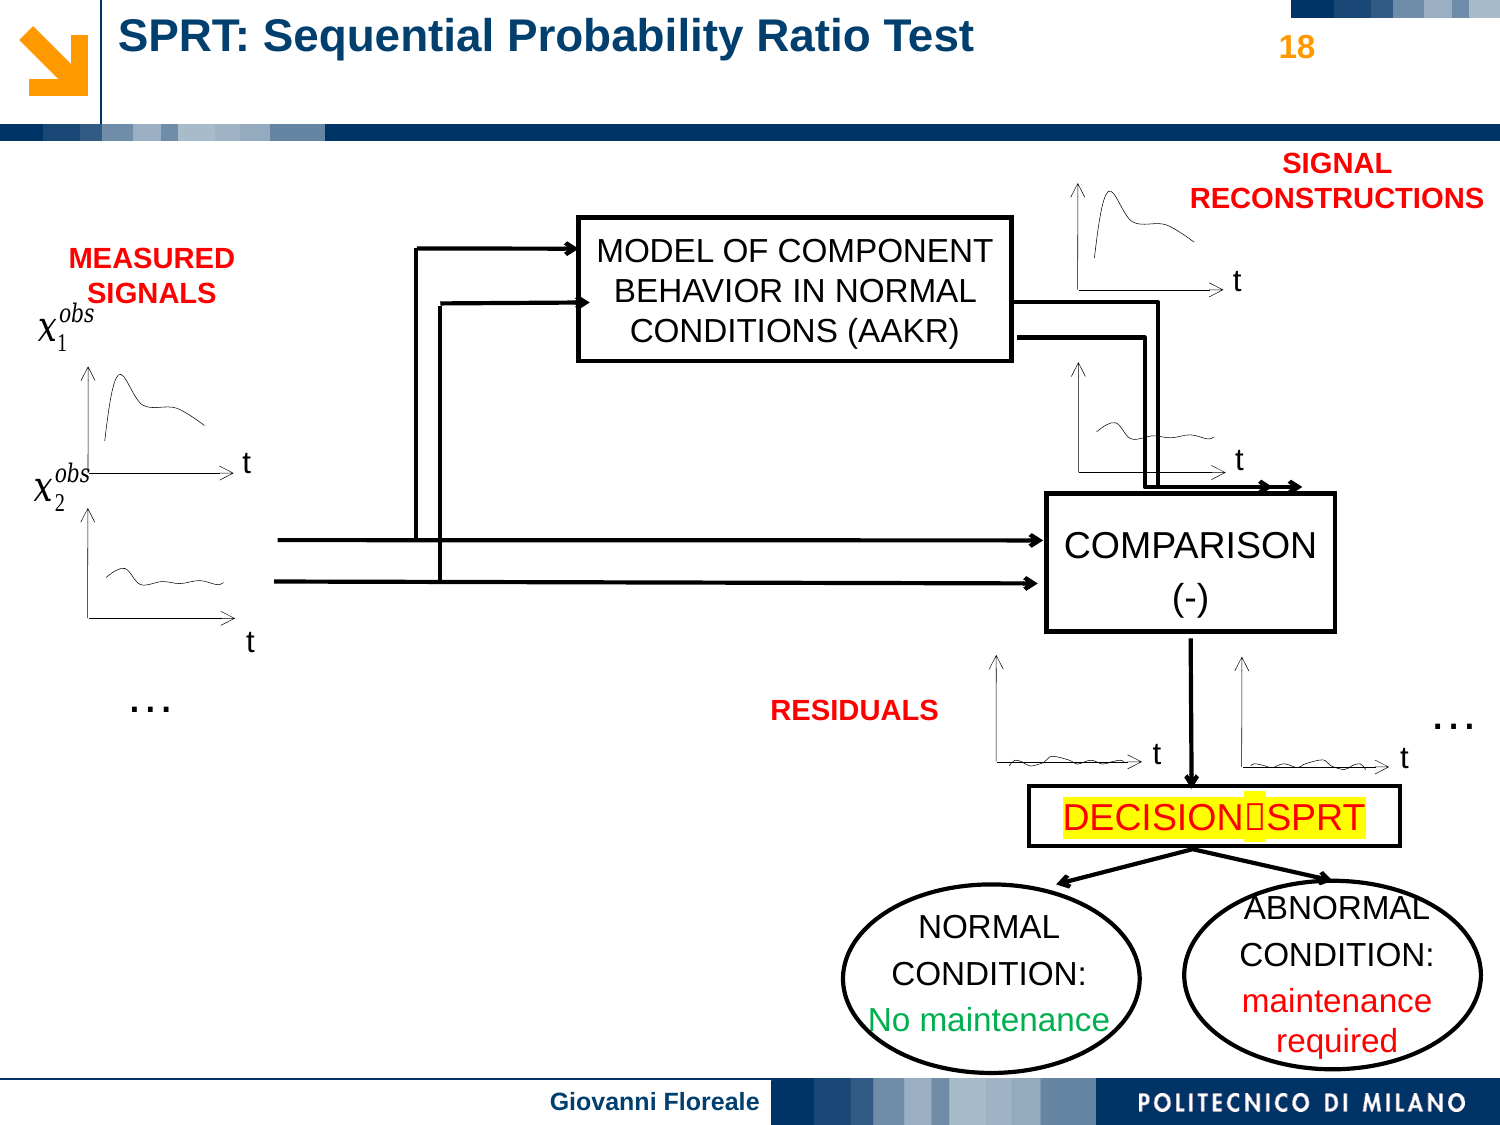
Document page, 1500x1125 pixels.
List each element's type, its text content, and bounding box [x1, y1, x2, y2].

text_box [835, 880, 1482, 1074]
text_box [1016, 337, 1273, 488]
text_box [1190, 848, 1333, 881]
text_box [87, 366, 234, 474]
text_box MODEL OF COMPONENT BEHAVIOR IN NORMAL CONDITIONS (AAKR) [578, 217, 1012, 361]
text_box t [1217, 252, 1257, 300]
text_box … [110, 654, 185, 730]
text_box t [1384, 729, 1425, 782]
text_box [1012, 301, 1303, 488]
title SPRT: Sequential Probability Ratio Test [117, 5, 1094, 144]
text_box t [1137, 726, 1177, 779]
text_box … [1413, 672, 1488, 748]
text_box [1106, 798, 1142, 935]
text_box t [227, 435, 267, 488]
text_box SIGNAL RECONSTRUCTIONS [1170, 137, 1500, 222]
text_box [1301, 759, 1332, 766]
text_box RESIDUALS [682, 684, 1027, 734]
text_box COMPARISON (-) [1046, 493, 1335, 632]
text_box MEASURED SIGNALS [1, 232, 302, 317]
text_box t [230, 613, 271, 666]
slide_number 18 [1269, 24, 1493, 66]
picture [0, 0, 1500, 141]
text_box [1077, 182, 1224, 291]
picture [0, 1074, 1500, 1125]
text_box [1046, 756, 1069, 760]
text_box DECISIONSPRT [1028, 785, 1400, 846]
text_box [87, 507, 236, 619]
